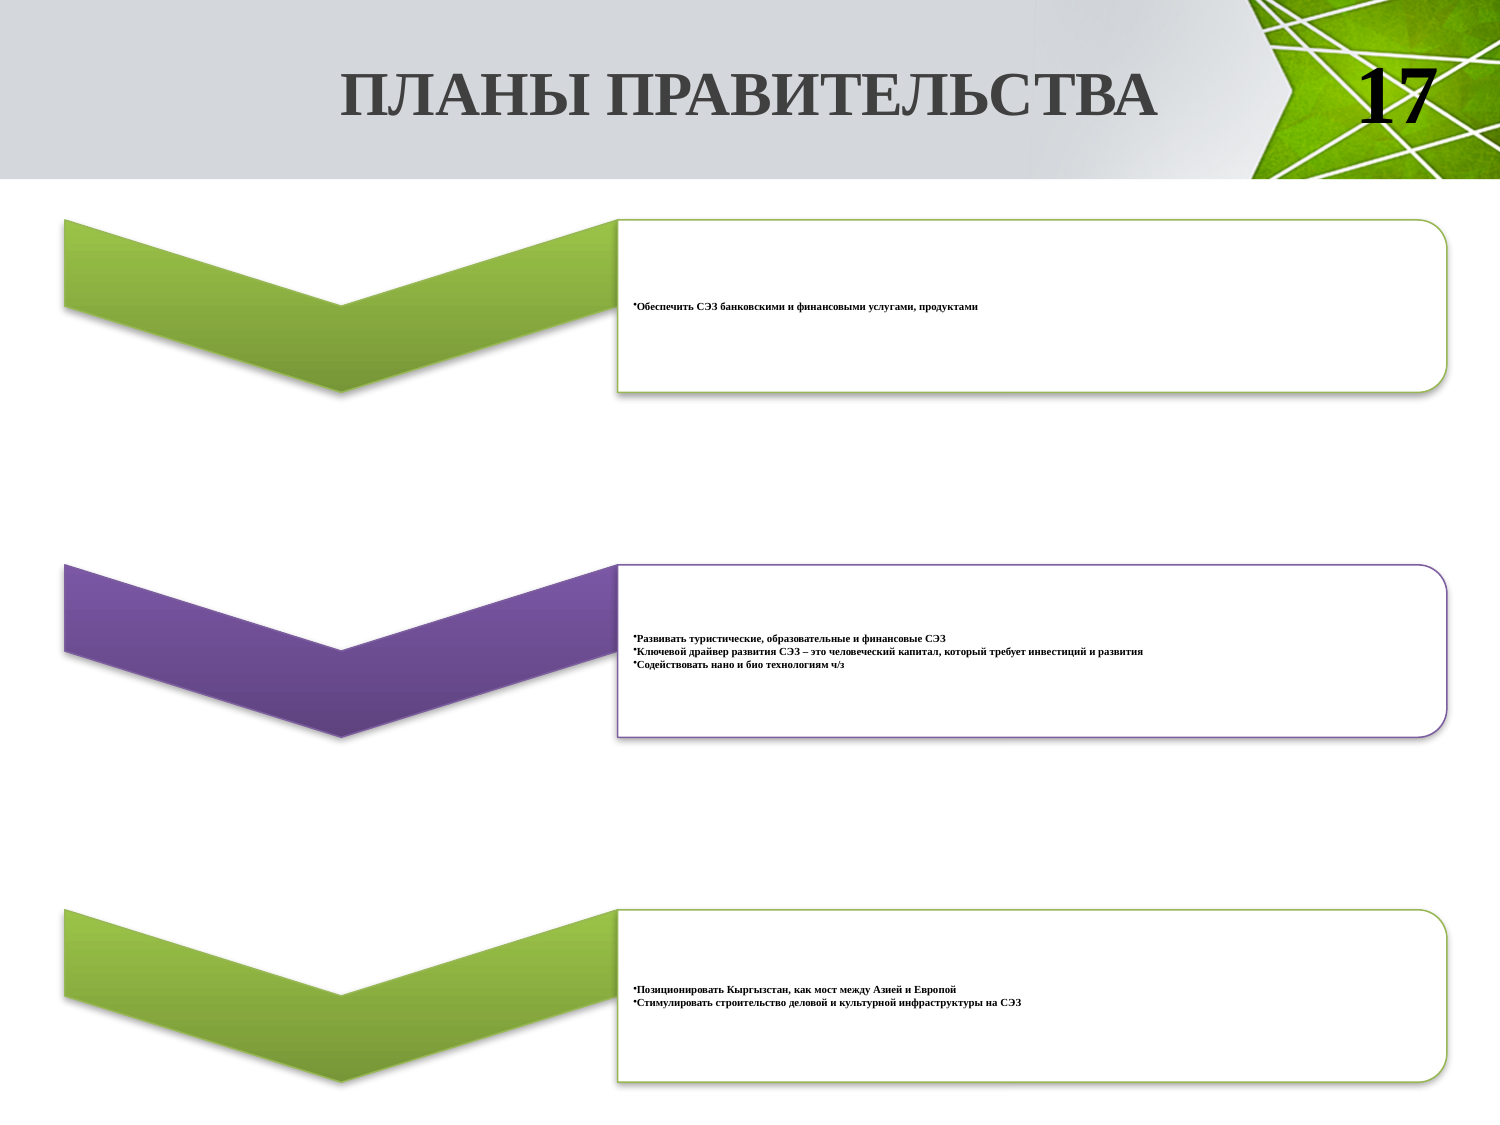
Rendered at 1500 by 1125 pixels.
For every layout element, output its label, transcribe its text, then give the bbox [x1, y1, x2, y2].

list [64, 219, 1447, 1083]
picture [0, 179, 1500, 1125]
text_box 17 [1340, 32, 1459, 148]
title ПЛАНЫ ПРАВИТЕЛЬСТВА [0, 2, 1500, 179]
